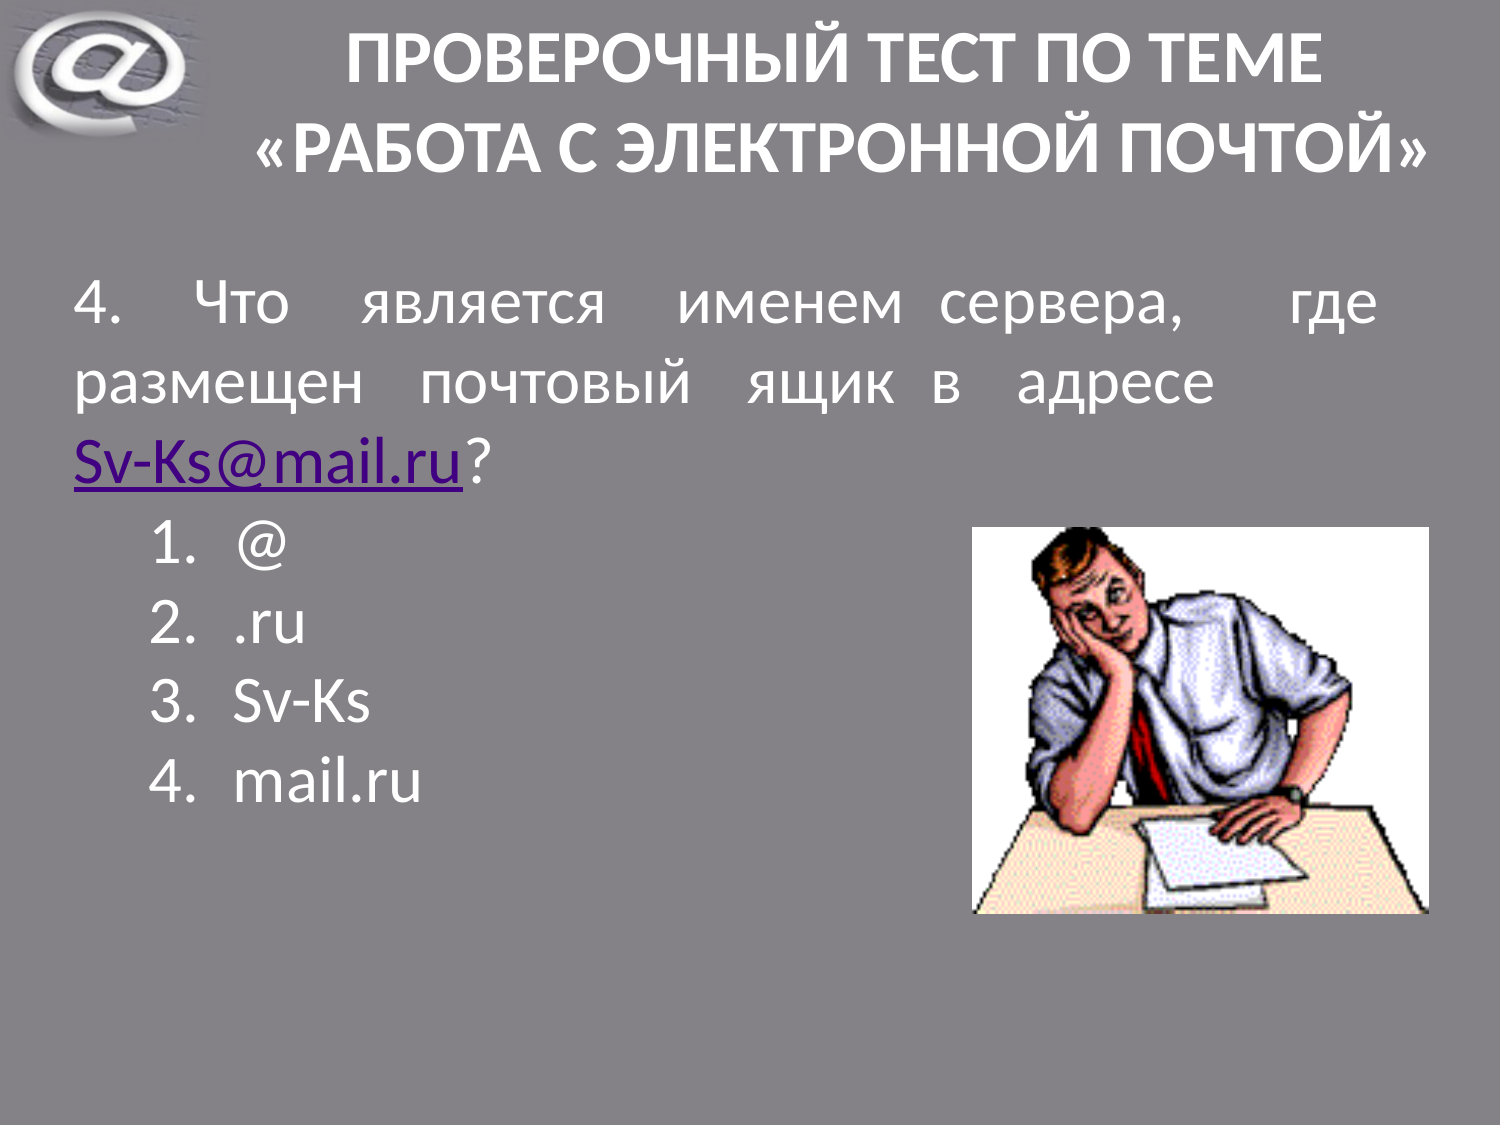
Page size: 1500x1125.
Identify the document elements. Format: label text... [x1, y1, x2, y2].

text_box Проверочный тест по теме «Работа с электронной почтой» [187, 75, 1500, 195]
text_box 4. Что является именем сервера, где размещен почтовый ящик в адресе Sv-Ks@mail.ru? @ .ru Sv-Ks mail.ru [58, 249, 1465, 824]
picture [972, 527, 1429, 915]
text_box [212, 0, 1500, 75]
picture [0, 0, 212, 144]
